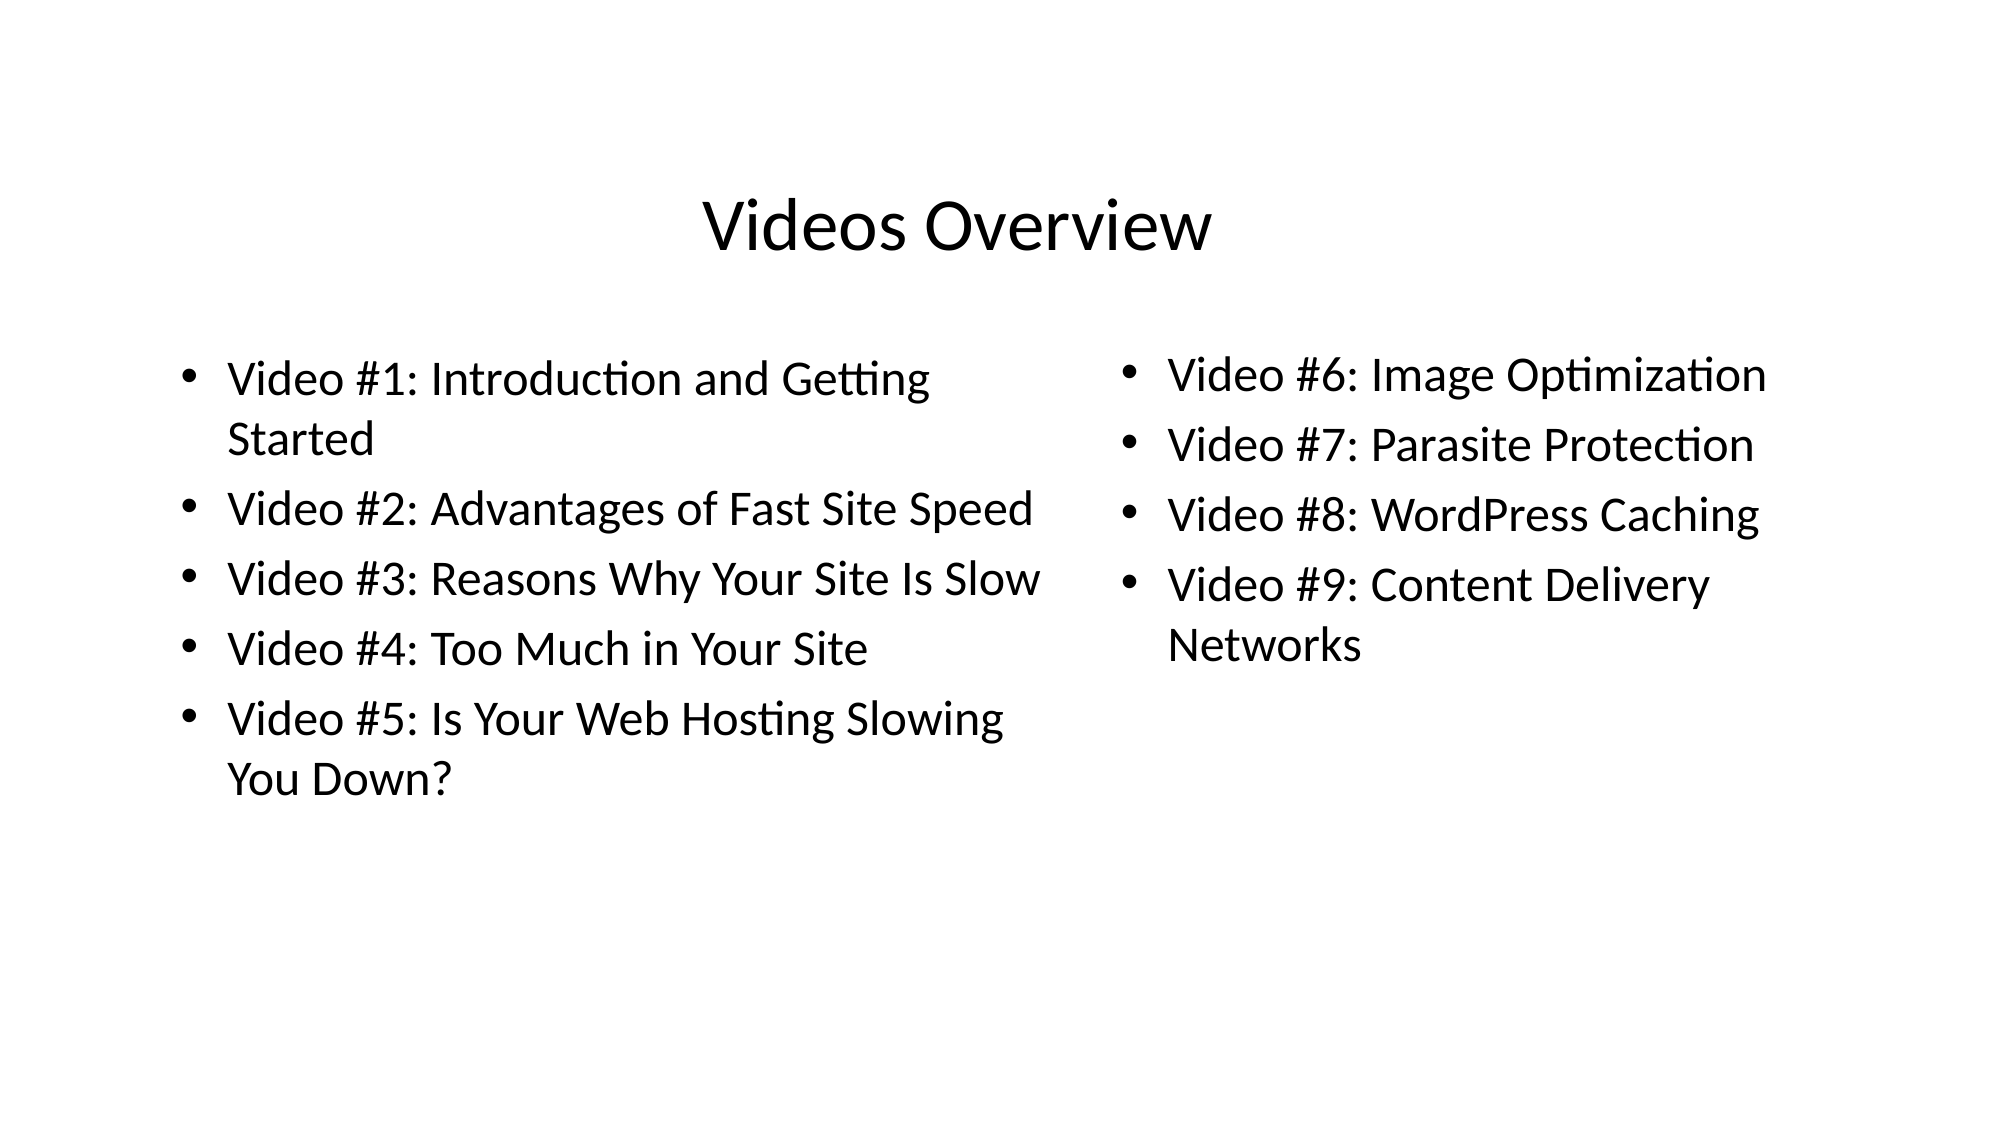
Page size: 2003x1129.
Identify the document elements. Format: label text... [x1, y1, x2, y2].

text_box Videos Overview [687, 168, 1228, 273]
list Video #1: Introduction and Getting Started Video #2: Advantages of Fast Site Speed Video #3: Reasons Why Your Site Is Slow Video #4: Too Much in Your Site Video #5: Is Your Web Hosting Slowing You Down? [126, 338, 1067, 1008]
text_box Video #6: Image Optimization Video #7: Parasite Protection Video #8: WordPress Caching Video #9: Content Delivery Networks [1066, 334, 1909, 883]
